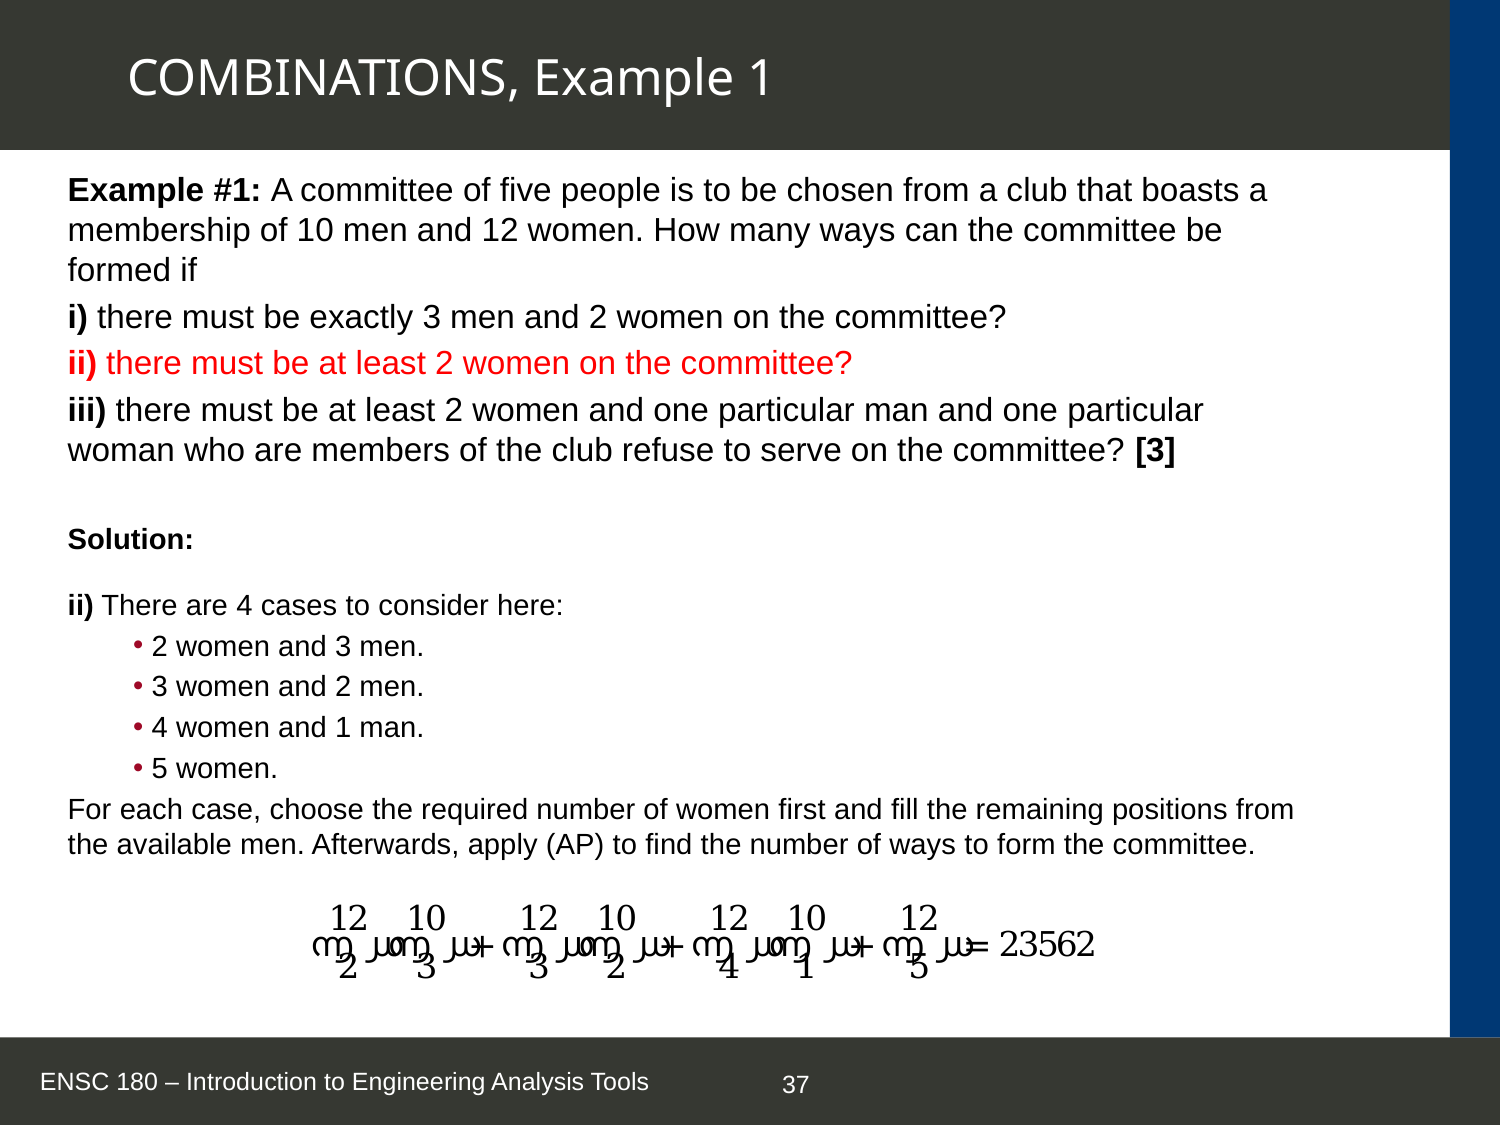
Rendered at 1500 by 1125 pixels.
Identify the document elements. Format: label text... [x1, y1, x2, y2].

footer ENSC 180 – Introduction to Engineering Analysis Tools [24, 1057, 740, 1113]
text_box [215, 902, 1192, 1060]
list Example #1: A committee of five people is to be chosen from a club that boasts a membership of 10 men and 12 women. How many ways can the committee be formed if i) there must be exactly 3 men and 2 women on the committee? ii) there must be at least 2 women on the committee? iii) there must be at least 2 women and one particular man and one particular woman who are members of the club refuse to serve on the committee? [3] Solution: ii) There are 4 cases to consider here: 2 women and 3 men. 3 women and 2 men. 4 women and 1 man. 5 women. For each case, choose the required number of women first and fill the remaining positions from the available men. Afterwards, apply (AP) to find the number of ways to form the committee. [52, 160, 1328, 1040]
title COMBINATIONS, Example 1 [112, 37, 1450, 138]
